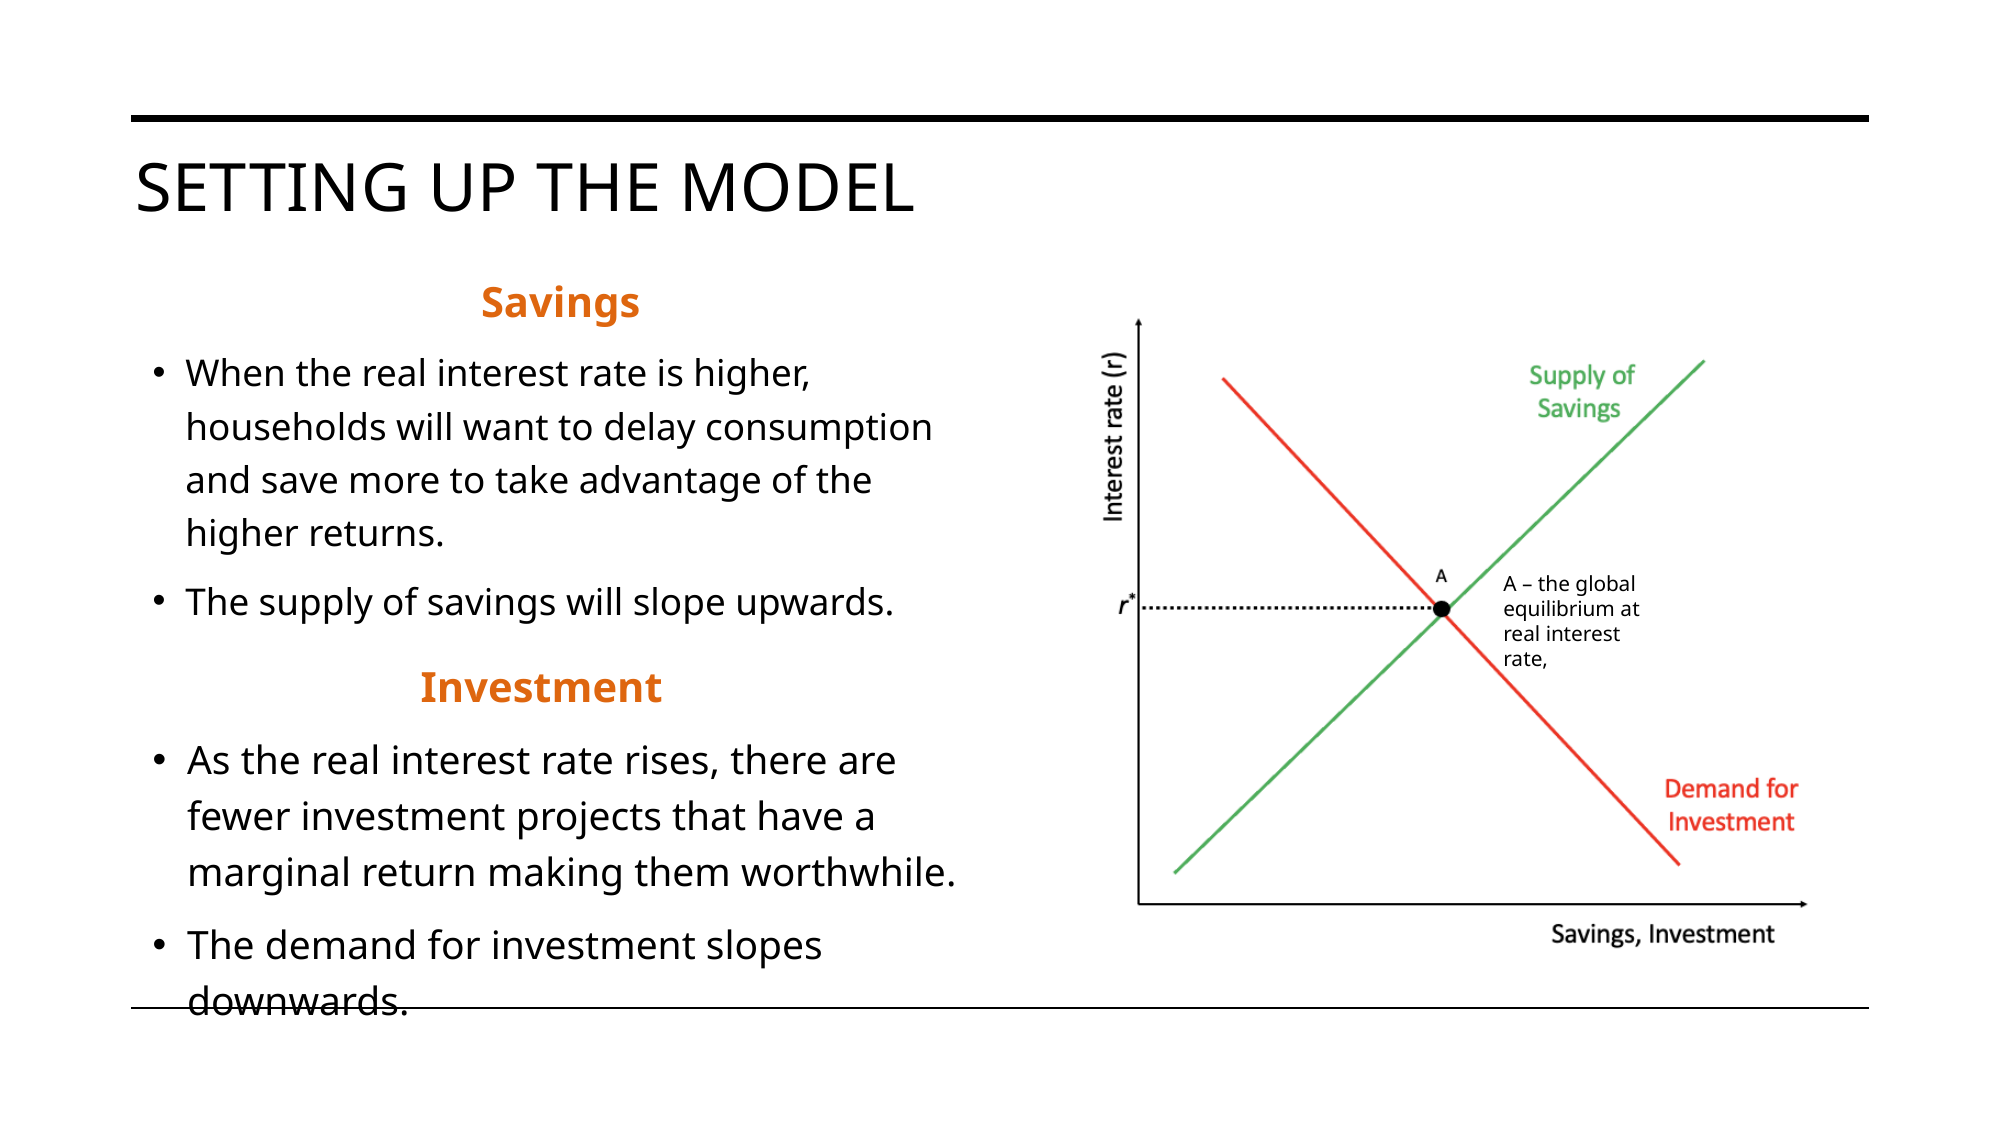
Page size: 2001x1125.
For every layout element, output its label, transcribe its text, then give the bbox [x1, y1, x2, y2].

picture [1076, 282, 1858, 979]
list When the real interest rate is higher, households will want to delay consumption and save more to take advantage of the higher returns. The supply of savings will slope upwards. [137, 333, 984, 636]
list Savings [137, 242, 984, 333]
list Investment [116, 651, 967, 719]
list As the real interest rate rises, there are fewer investment projects that have a marginal return making them worthwhile. The demand for investment slopes downwards. [137, 718, 988, 1037]
title Setting up the model [120, 137, 1866, 235]
